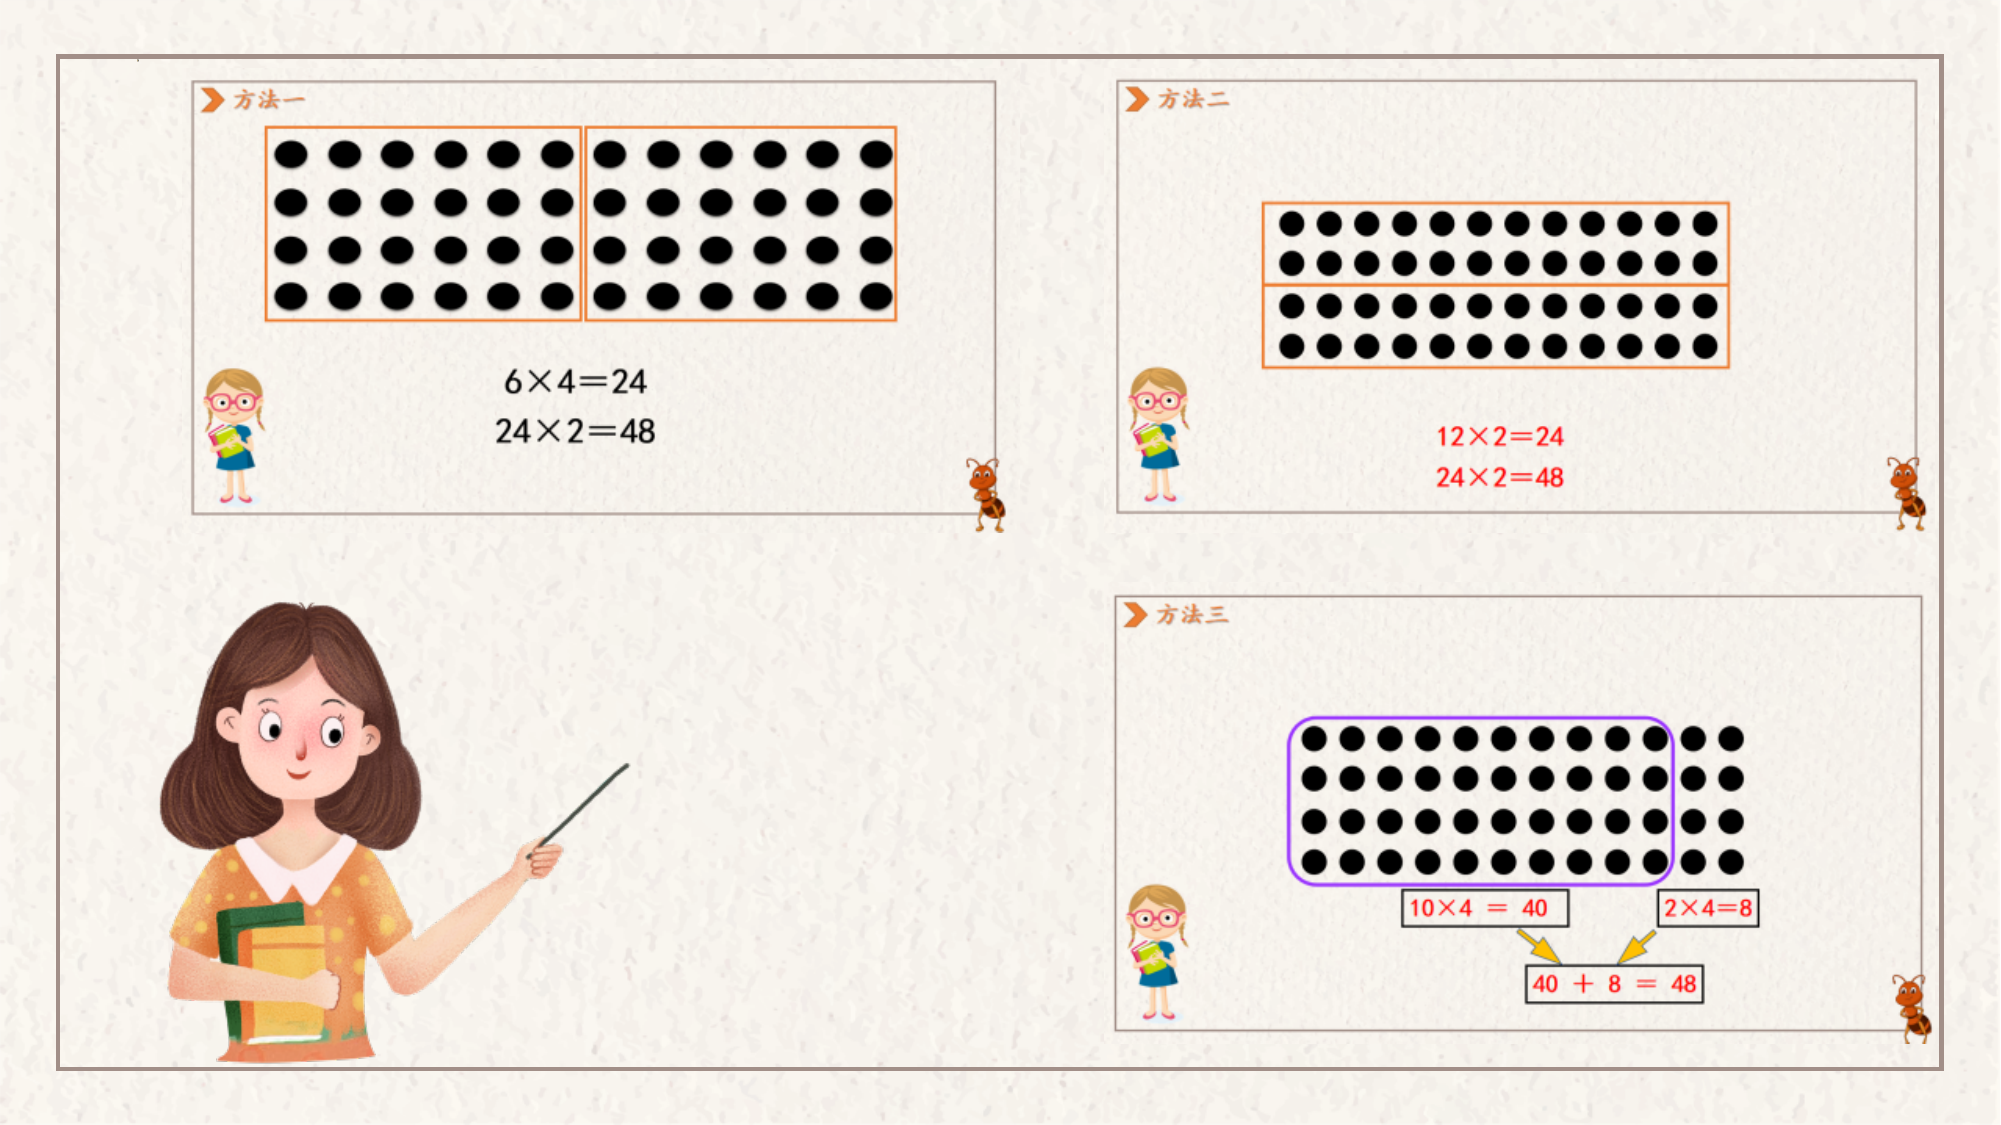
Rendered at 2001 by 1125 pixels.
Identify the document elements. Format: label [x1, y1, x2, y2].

text_box [57, 55, 1943, 1070]
picture [0, 0, 2000, 1125]
